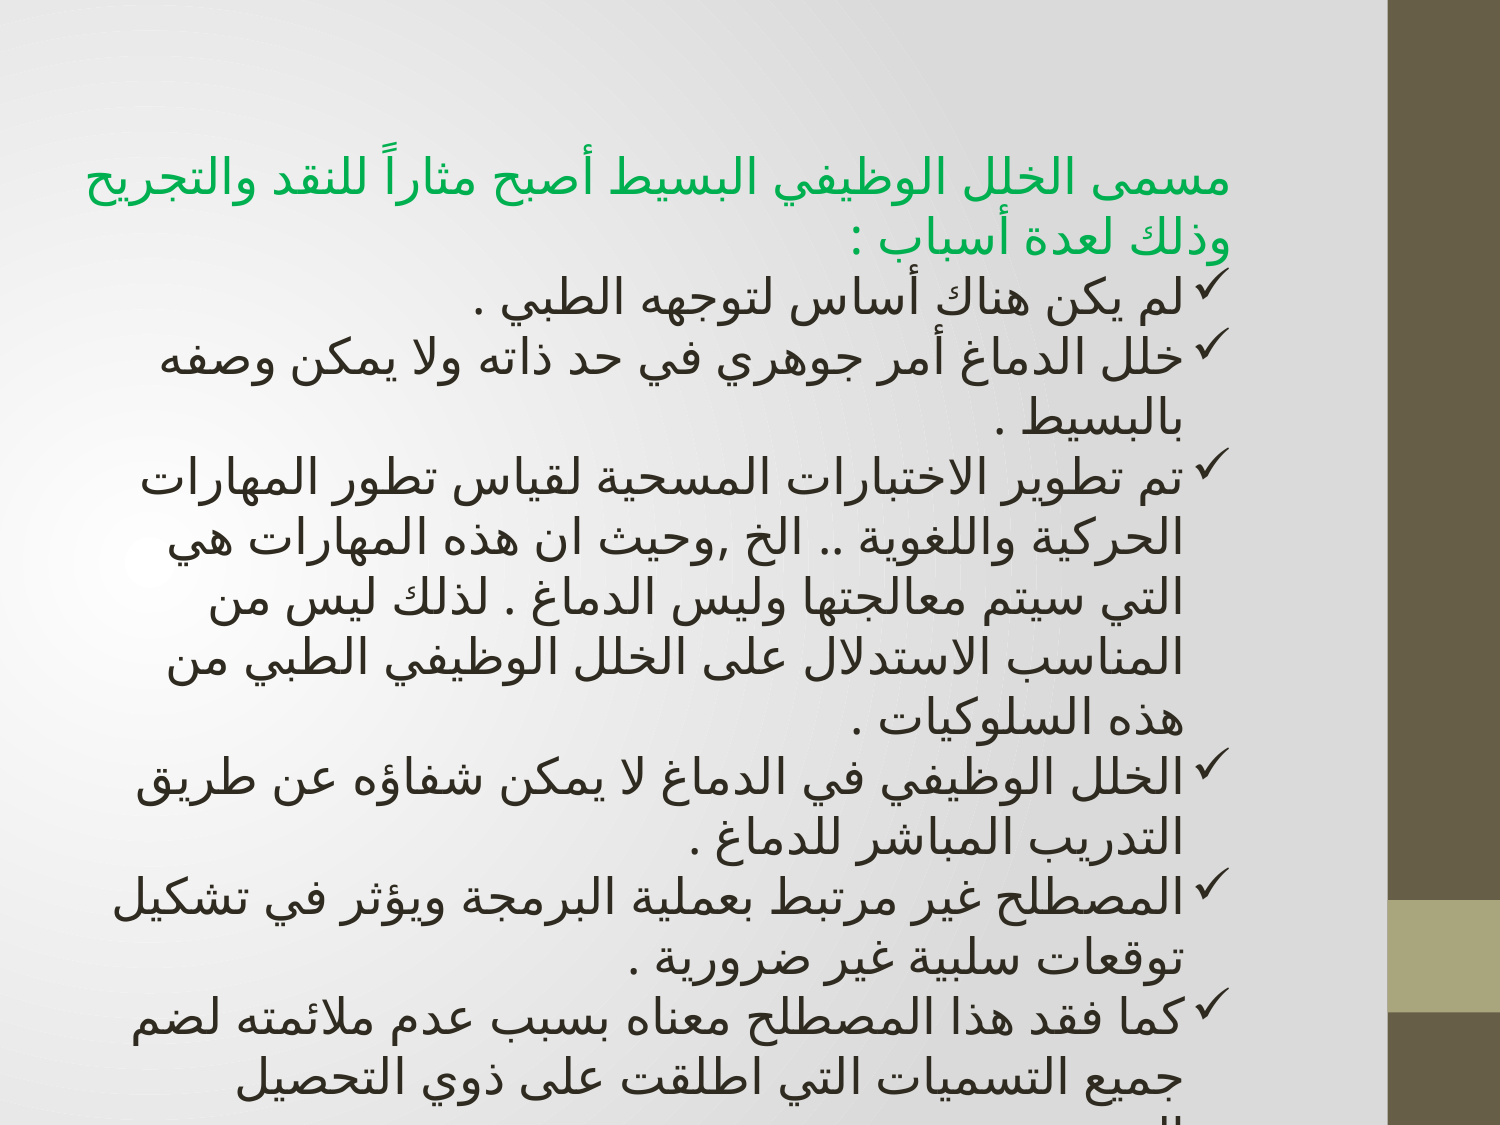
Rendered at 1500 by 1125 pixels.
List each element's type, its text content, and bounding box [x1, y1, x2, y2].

text_box مسمى الخلل الوظيفي البسيط أصبح مثاراً للنقد والتجريح وذلك لعدة أسباب : لم يكن هناك أساس لتوجهه الطبي . خلل الدماغ أمر جوهري في حد ذاته ولا يمكن وصفه بالبسيط . تم تطوير الاختبارات المسحية لقياس تطور المهارات الحركية واللغوية .. الخ ,وحيث ان هذه المهارات هي التي سيتم معالجتها وليس الدماغ . لذلك ليس من المناسب الاستدلال على الخلل الوظيفي الطبي من هذه السلوكيات . الخلل الوظيفي في الدماغ لا يمكن شفاؤه عن طريق التدريب المباشر للدماغ . المصطلح غير مرتبط بعملية البرمجة ويؤثر في تشكيل توقعات سلبية غير ضرورية . كما فقد هذا المصطلح معناه بسبب عدم ملائمته لضم جميع التسميات التي اطلقت على ذوي التحصيل المنخفض . [64, 137, 1248, 1125]
